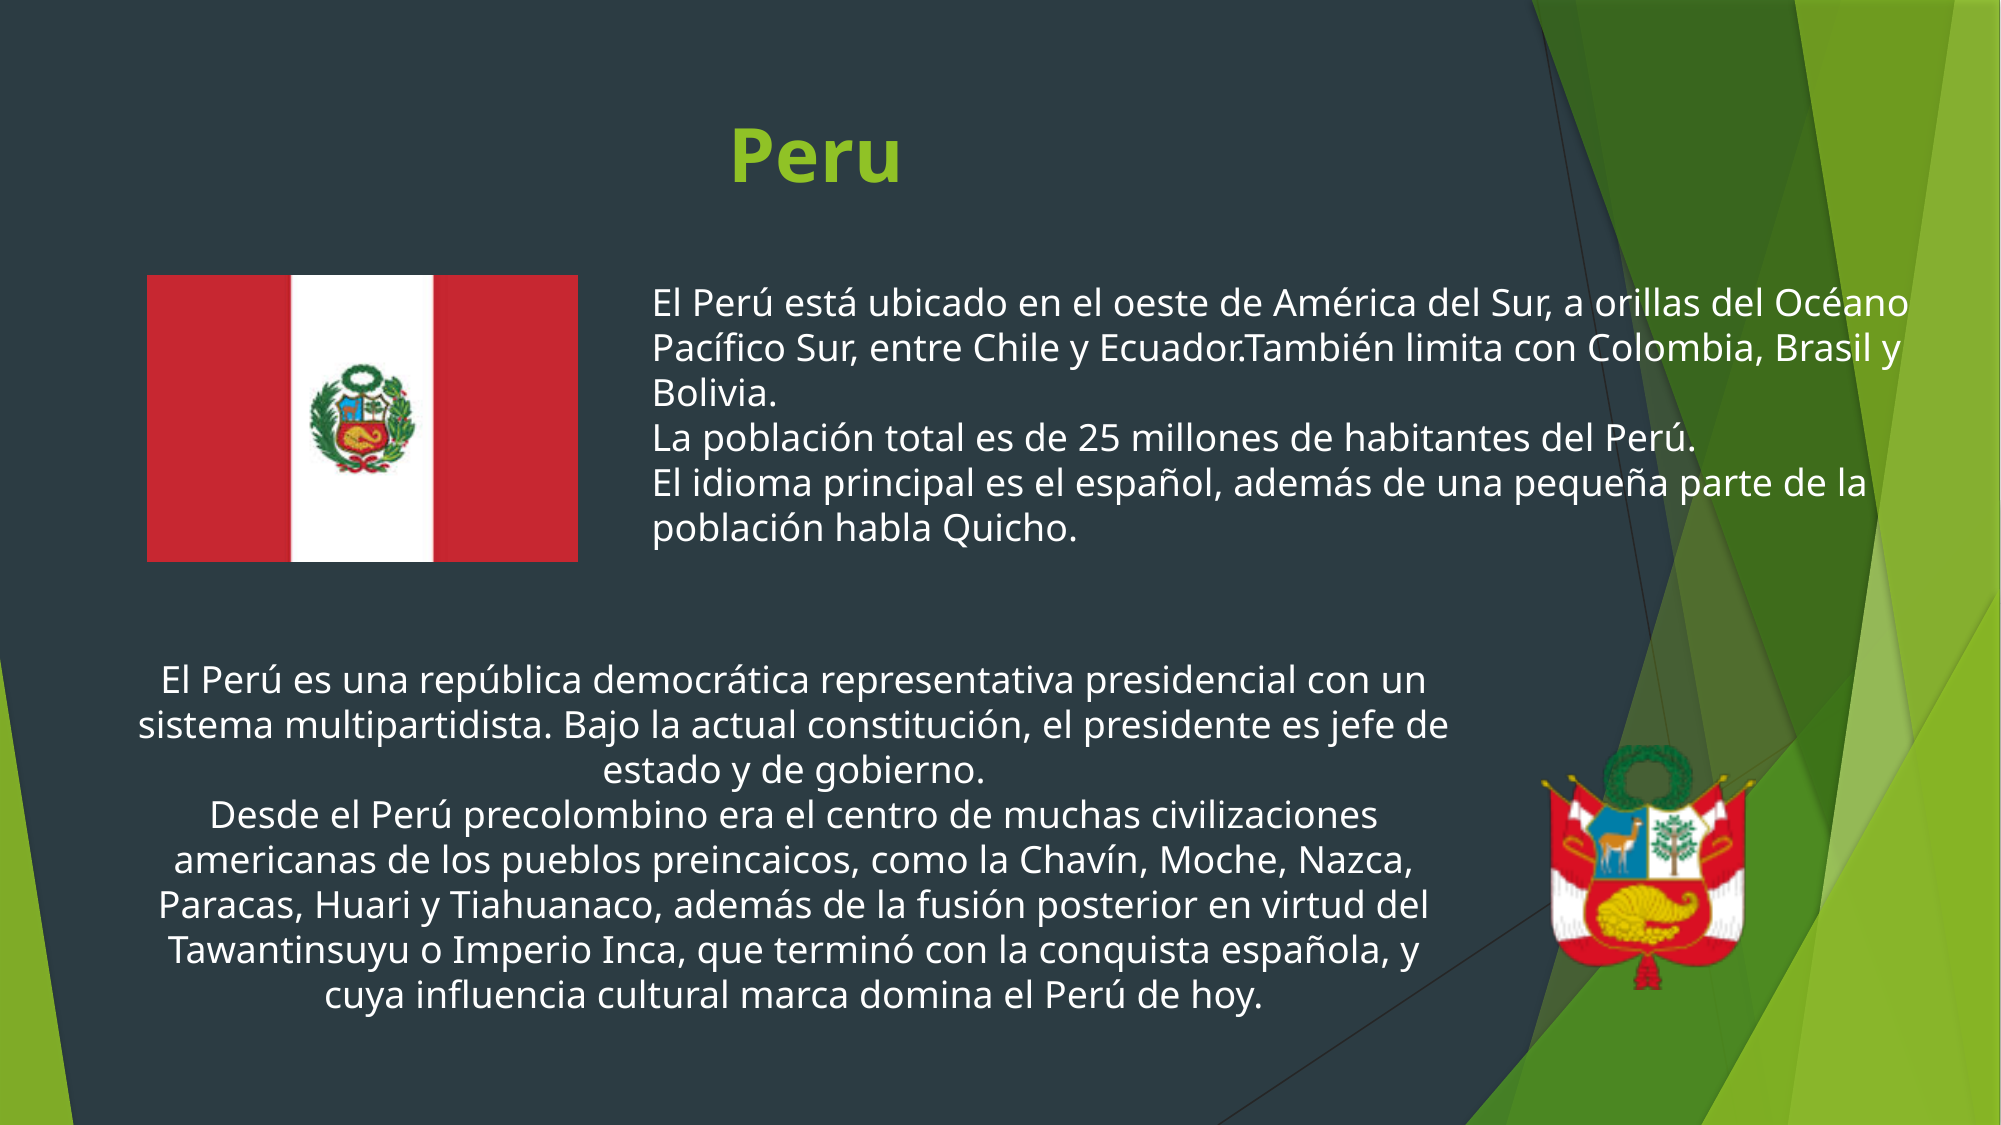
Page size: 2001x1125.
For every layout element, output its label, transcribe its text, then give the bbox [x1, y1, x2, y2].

title Peru [111, 99, 1522, 317]
text_box El Perú es una república democrática representativa presidencial con un sistema multipartidista. Bajo la actual constitución, el presidente es jefe de estado y de gobierno. Desde el Perú precolombino era el centro de muchas civilizaciones americanas de los pueblos preincaicos, como la Chavín, Moche, Nazca, Paracas, Huari y Tiahuanaco, además de la fusión posterior en virtud del Tawantinsuyu o Imperio Inca, que terminó con la conquista española, y cuya influencia cultural marca domina el Perú de hoy. [112, 648, 1476, 1024]
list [146, 275, 578, 563]
text_box El Perú está ubicado en el oeste de América del Sur, a orillas del Océano Pacífico Sur, entre Chile y Ecuador.También limita con Colombia, Brasil y Bolivia. La población total es de 25 millones de habitantes del Perú. El idioma principal es el español, además de una pequeña parte de la población habla Quicho. [636, 271, 1977, 557]
picture [1540, 745, 1756, 991]
